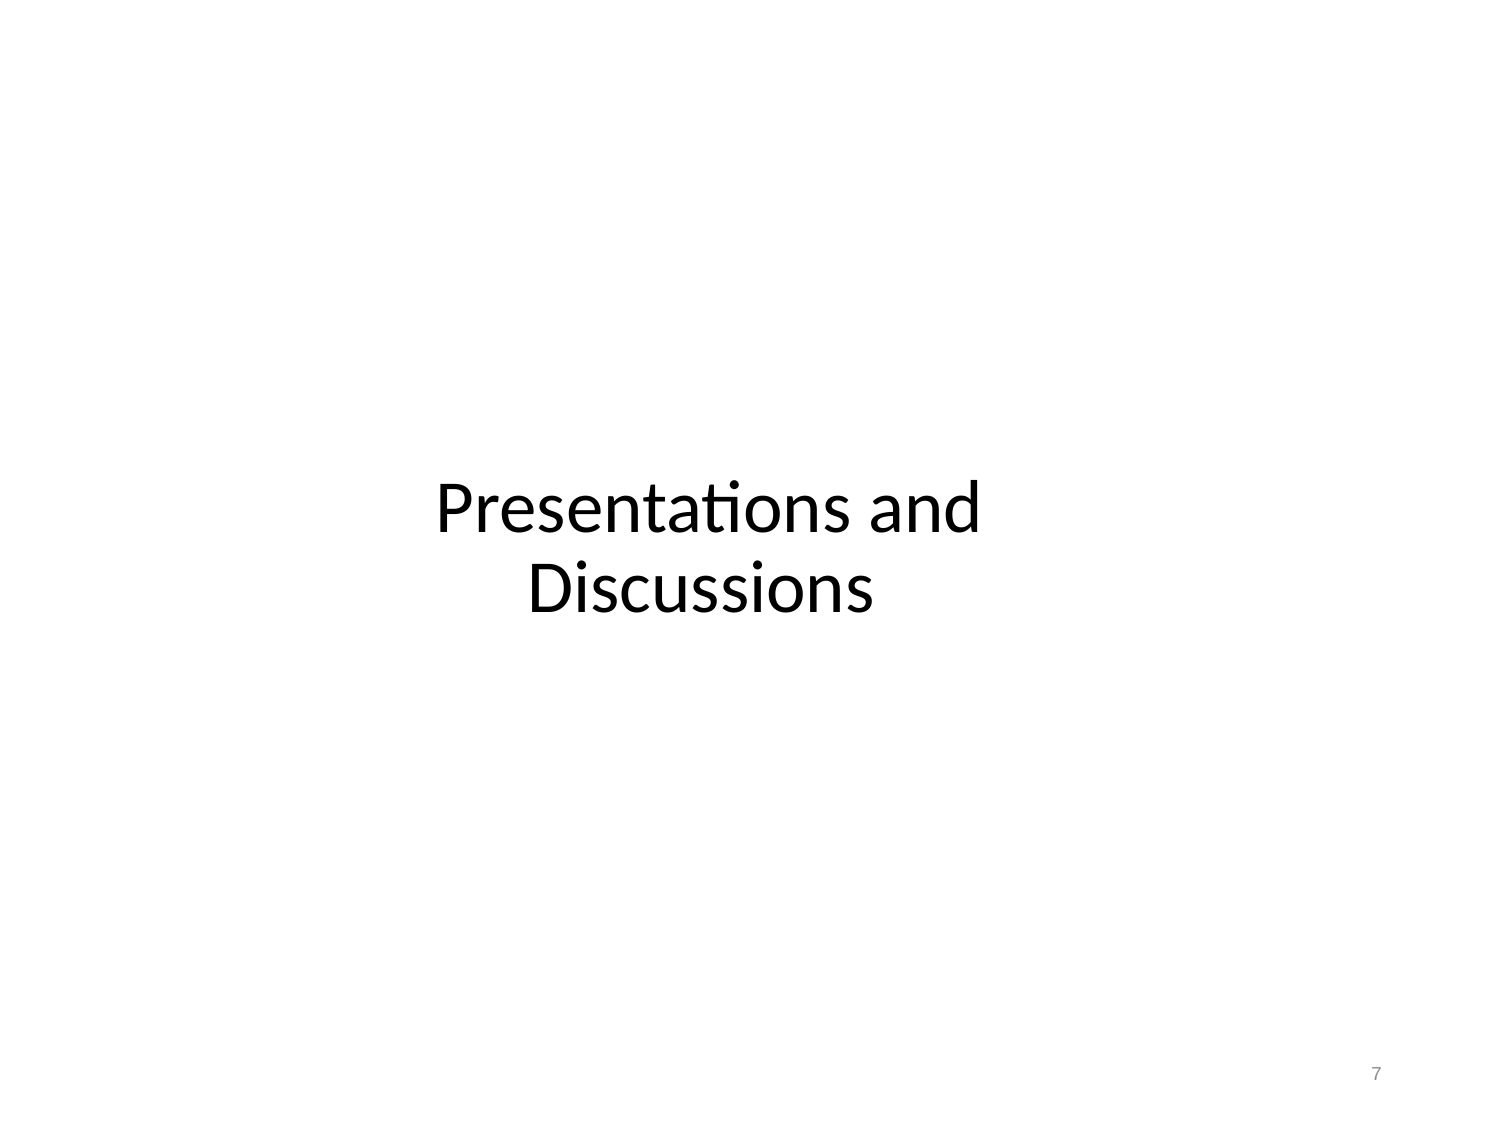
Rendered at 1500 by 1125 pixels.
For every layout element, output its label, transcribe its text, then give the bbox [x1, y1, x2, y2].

title Presentations and Discussions [257, 439, 1162, 657]
slide_number 7 [1059, 1042, 1397, 1103]
